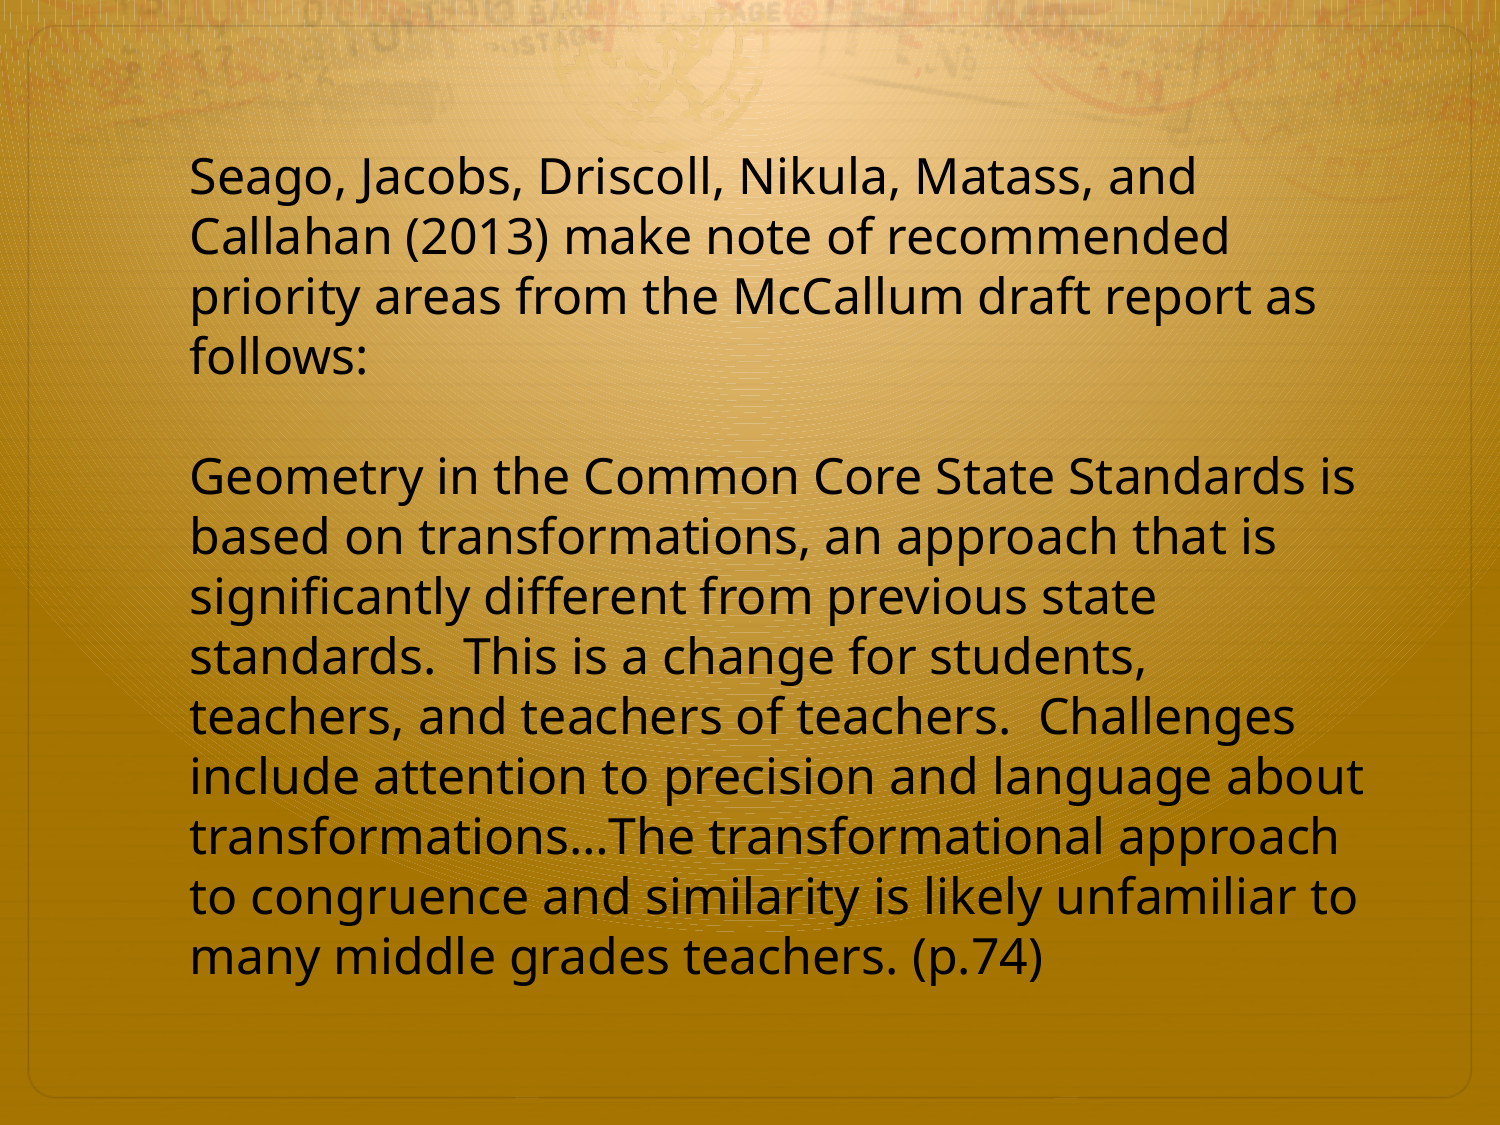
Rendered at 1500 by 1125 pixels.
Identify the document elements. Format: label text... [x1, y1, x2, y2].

picture [0, 0, 1500, 1125]
text_box Seago, Jacobs, Driscoll, Nikula, Matass, and Callahan (2013) make note of recommended priority areas from the McCallum draft report as follows: Geometry in the Common Core State Standards is based on transformations, an approach that is significantly different from previous state standards. This is a change for students, teachers, and teachers of teachers. Challenges include attention to precision and language about transformations…The transformational approach to congruence and similarity is likely unfamiliar to many middle grades teachers. (p.74) [174, 137, 1388, 1038]
